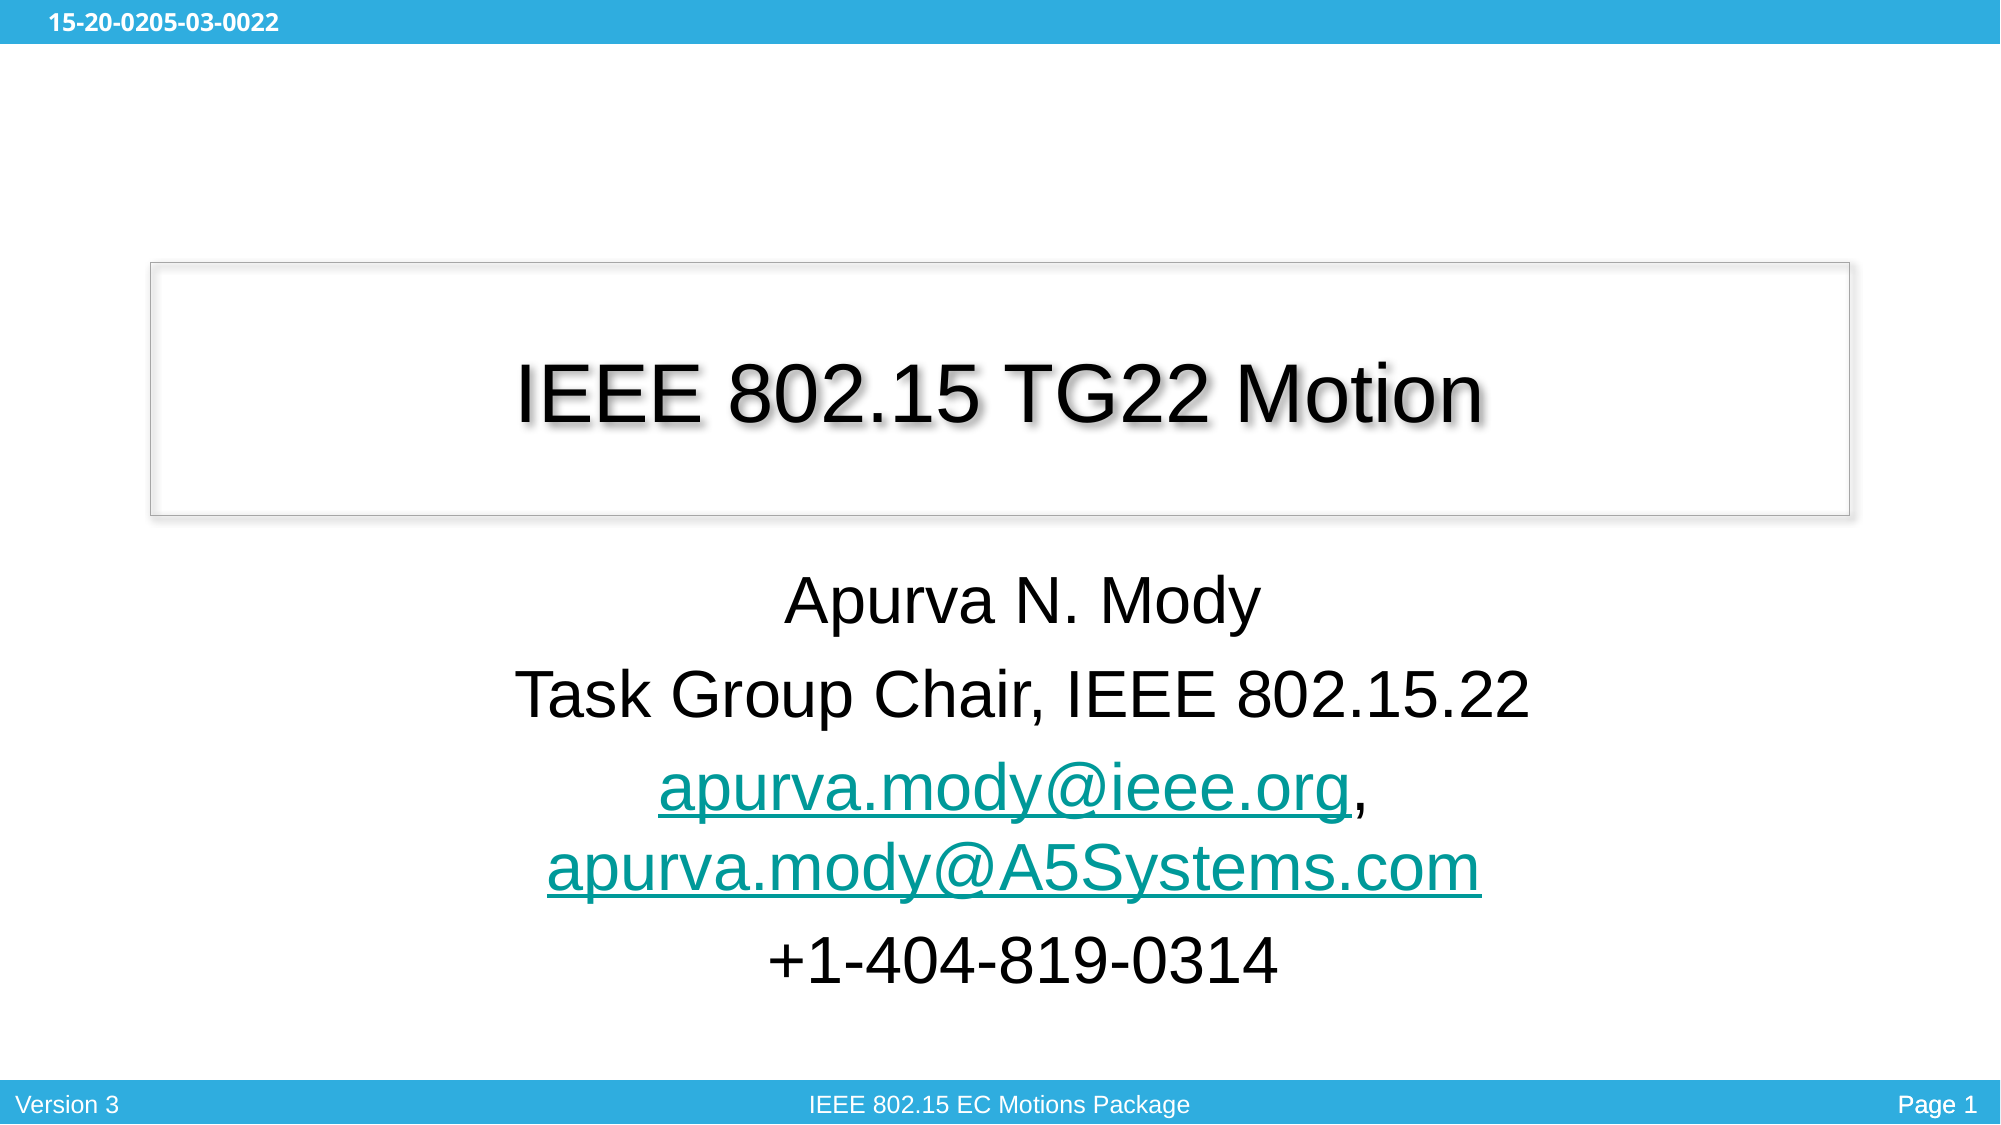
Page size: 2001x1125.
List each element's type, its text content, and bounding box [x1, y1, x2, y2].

title IEEE 802.15 TG22 Motion [150, 262, 1850, 516]
subtitle Apurva N. Mody Task Group Chair, IEEE 802.15.22 apurva.mody@ieee.org, apurva.mody@A5Systems.com +1-404-819-0314 [267, 549, 1780, 838]
